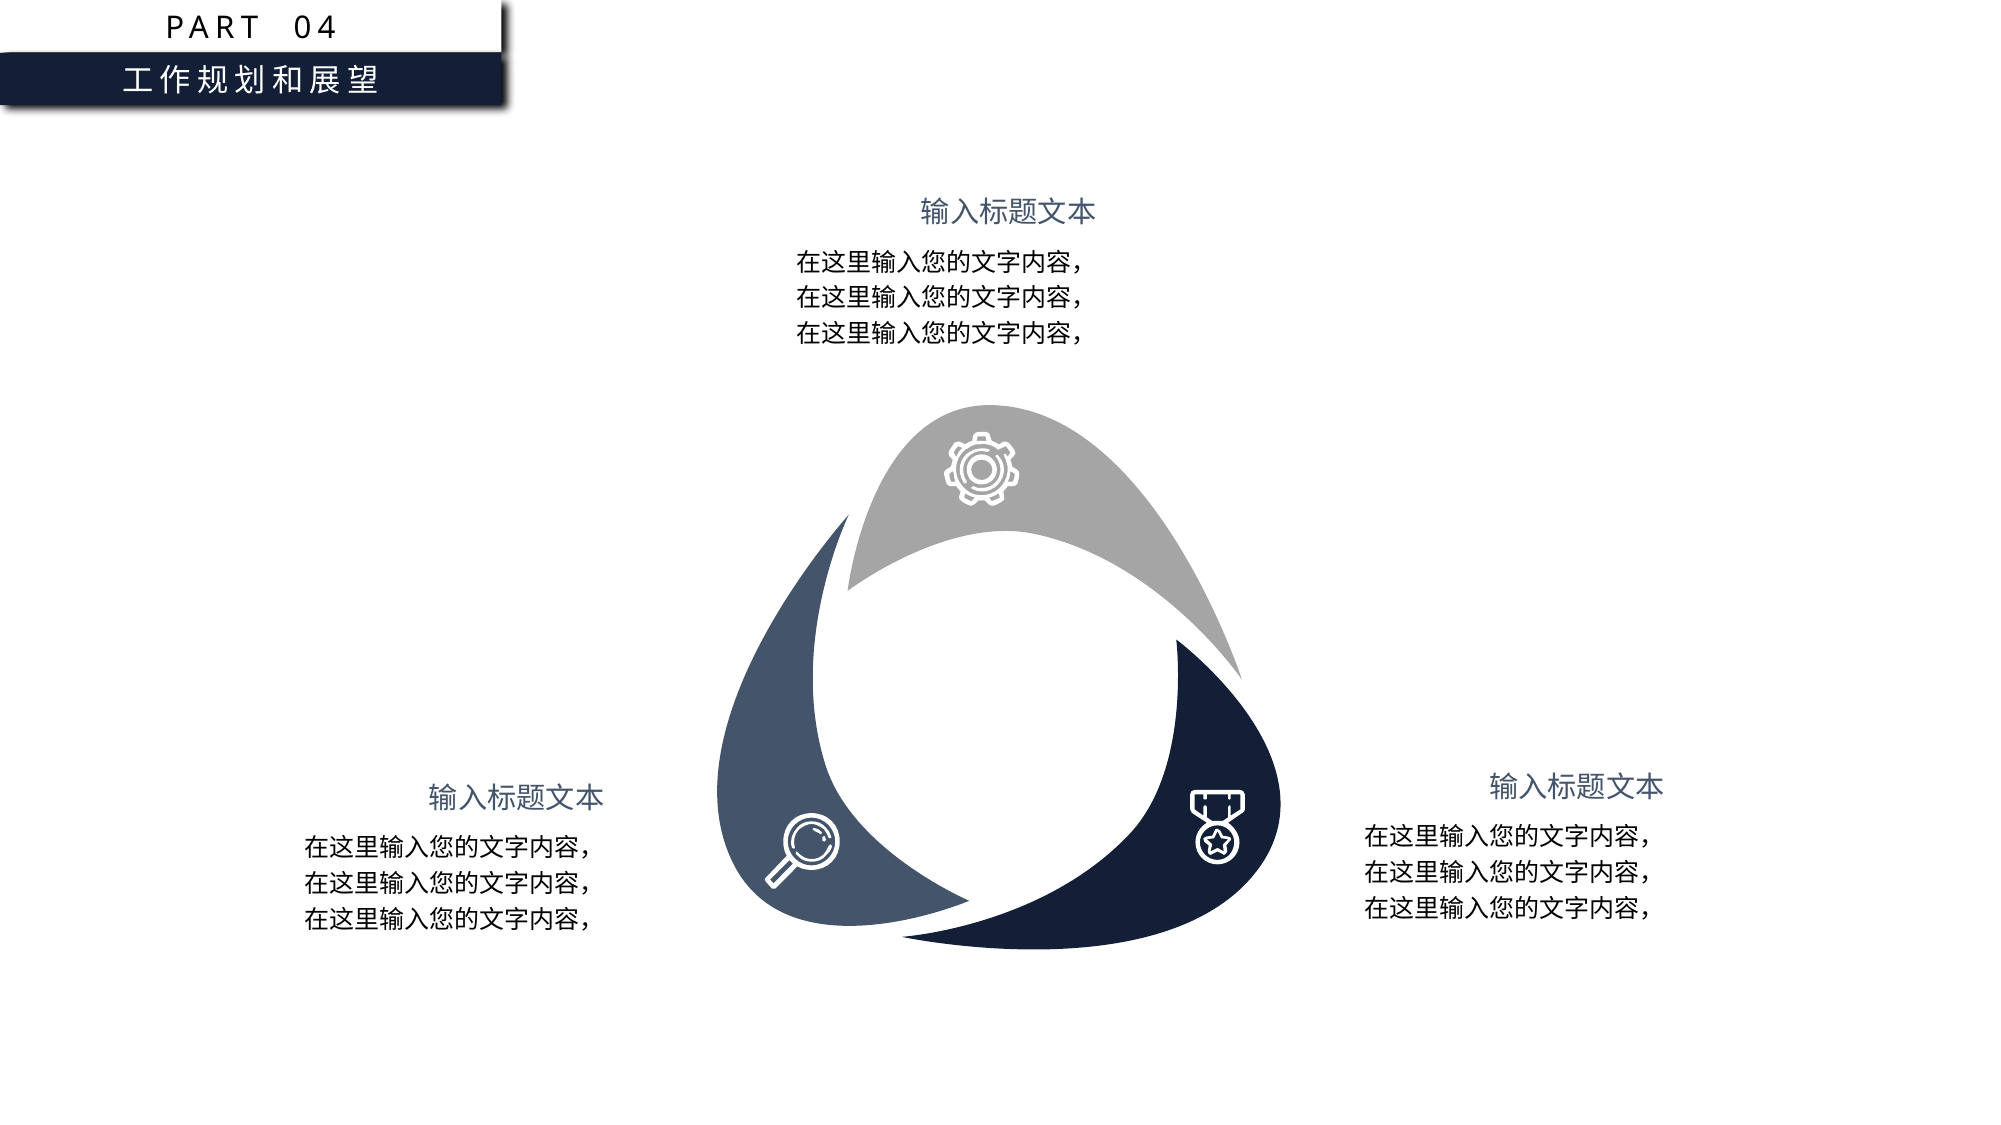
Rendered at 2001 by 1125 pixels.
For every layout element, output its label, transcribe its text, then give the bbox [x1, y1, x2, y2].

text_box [286, 771, 664, 941]
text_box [1346, 759, 1724, 929]
text_box PART 04 [0, 0, 502, 52]
text_box 工作规划和展望 [0, 52, 502, 106]
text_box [663, 395, 1334, 995]
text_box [778, 185, 1156, 355]
